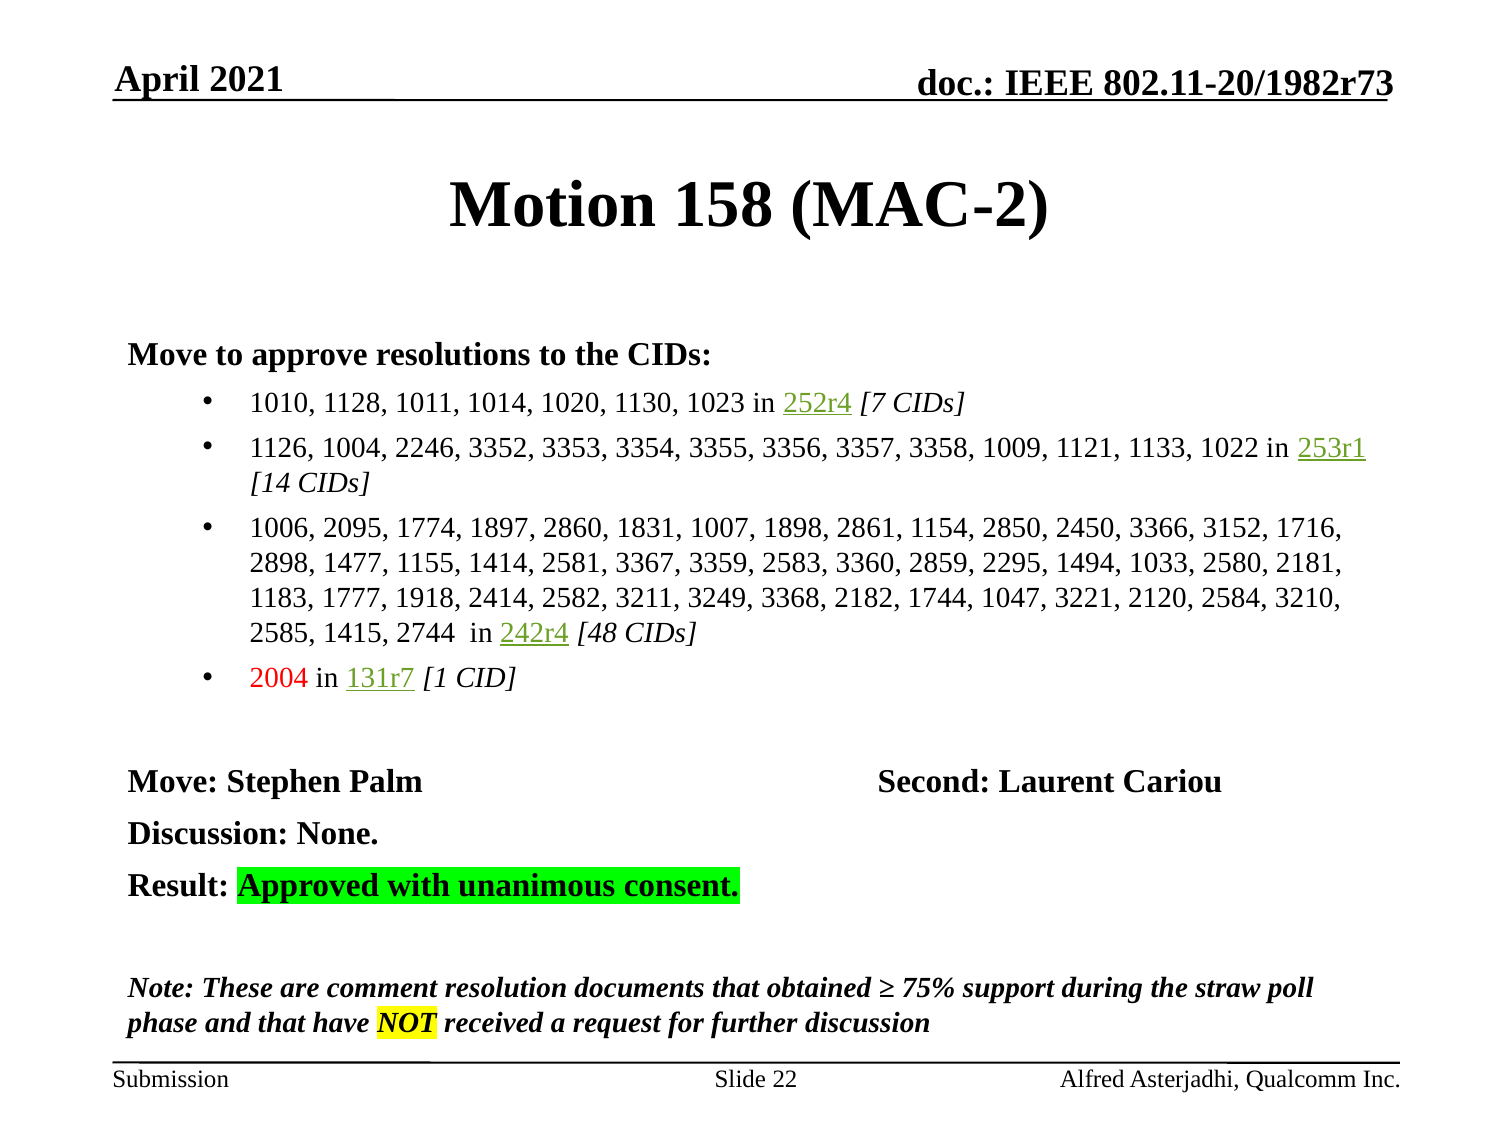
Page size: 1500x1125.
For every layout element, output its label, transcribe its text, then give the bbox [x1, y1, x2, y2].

title Motion 158 (MAC-2) [112, 112, 1388, 288]
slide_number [114, 54, 423, 100]
list Move to approve resolutions to the CIDs: 1010, 1128, 1011, 1014, 1020, 1130, 1023 in 252r4 [7 CIDs] 1126, 1004, 2246, 3352, 3353, 3354, 3355, 3356, 3357, 3358, 1009, 1121, 1133, 1022 in 253r1 [14 CIDs] 1006, 2095, 1774, 1897, 2860, 1831, 1007, 1898, 2861, 1154, 2850, 2450, 3366, 3152, 1716, 2898, 1477, 1155, 1414, 2581, 3367, 3359, 2583, 3360, 2859, 2295, 1494, 1033, 2580, 2181, 1183, 1777, 1918, 2414, 2582, 3211, 3249, 3368, 2182, 1744, 1047, 3221, 2120, 2584, 3210, 2585, 1415, 2744 in 242r4 [48 CIDs] 2004 in 131r7 [1 CID] Move: Stephen Palm Second: Laurent Cariou Discussion: None. Result: Approved with unanimous consent. Note: These are comment resolution documents that obtained ≥ 75% support during the straw poll phase and that have NOT received a request for further discussion [112, 324, 1388, 1063]
footer Alfred Asterjadhi, Qualcomm Inc. [878, 1061, 1402, 1093]
slide_number Slide 22 [712, 1061, 800, 1123]
